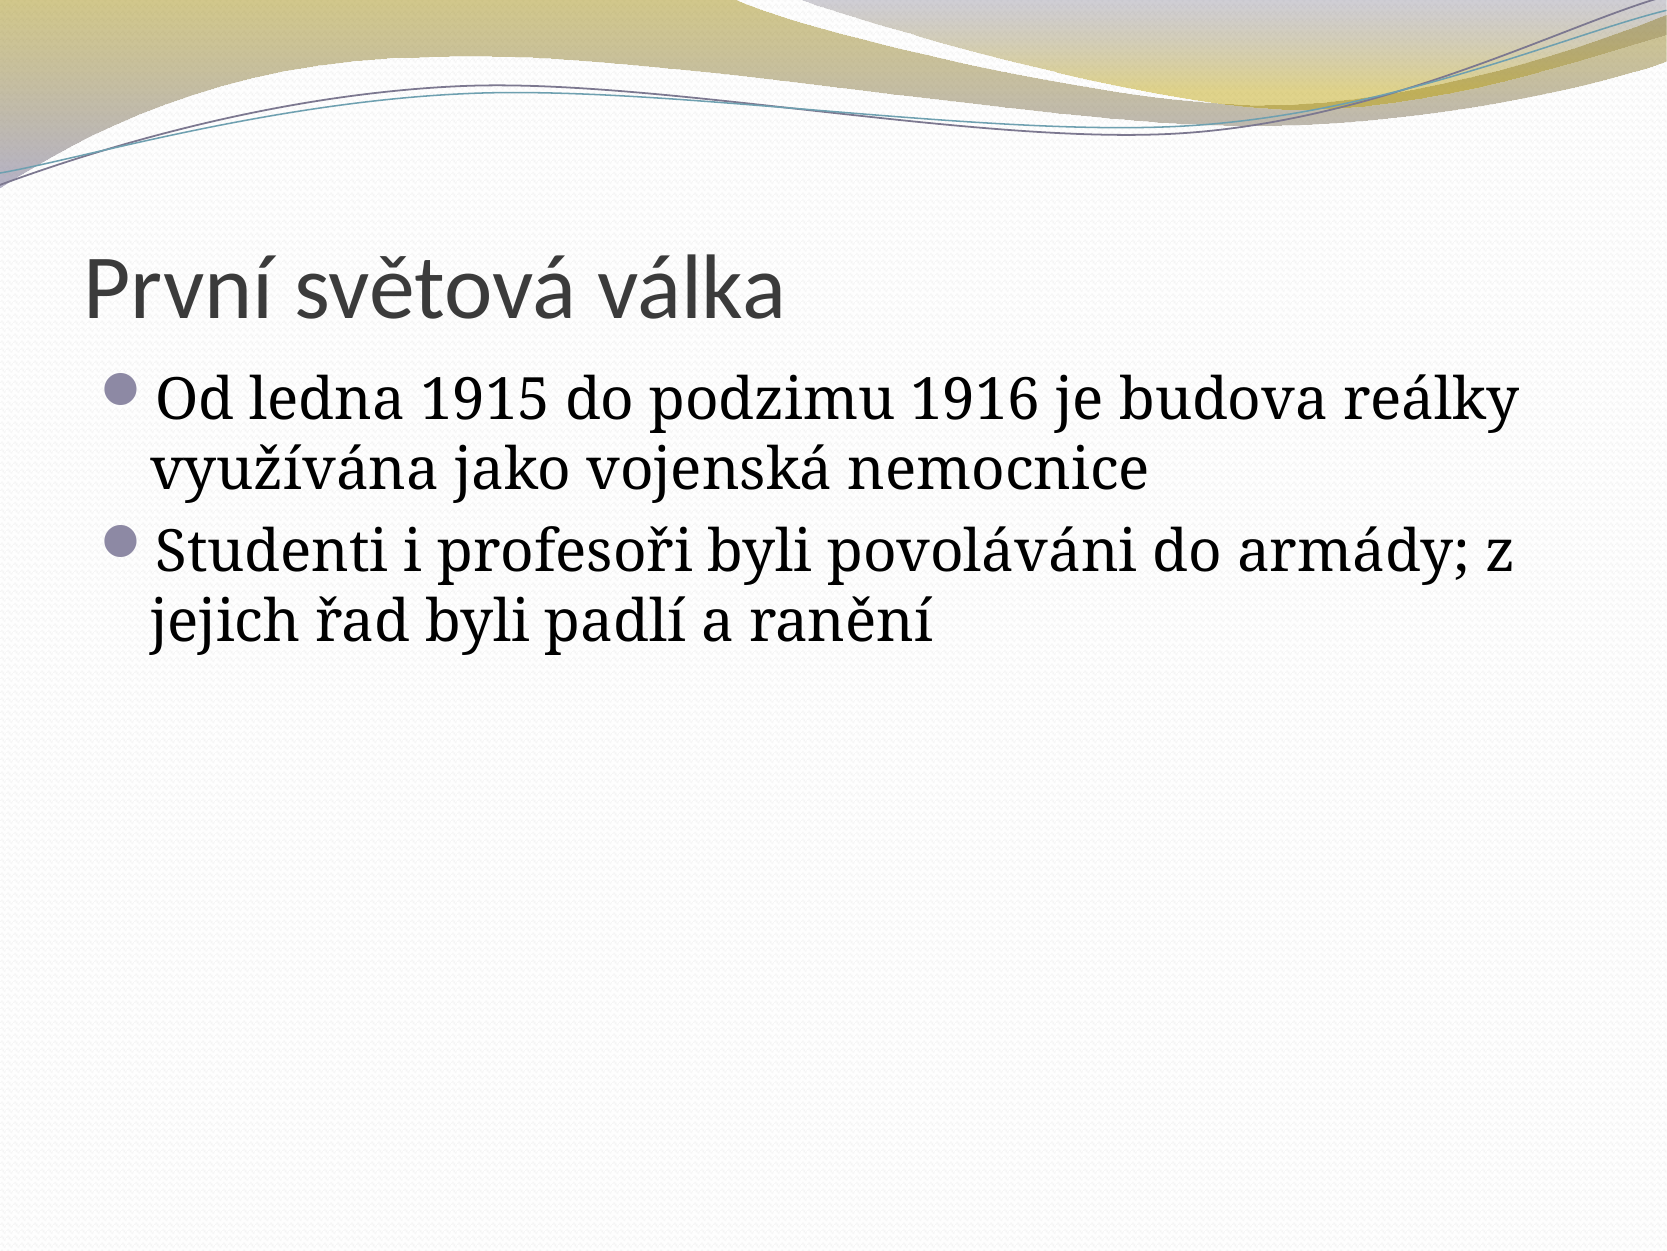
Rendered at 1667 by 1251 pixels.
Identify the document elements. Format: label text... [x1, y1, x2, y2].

list Od ledna 1915 do podzimu 1916 je budova reálky využívána jako vojenská nemocnice Studenti i profesoři byli povoláváni do armády; z jejich řad byli padlí a ranění [83, 352, 1584, 1153]
title První světová válka [83, 128, 1584, 337]
